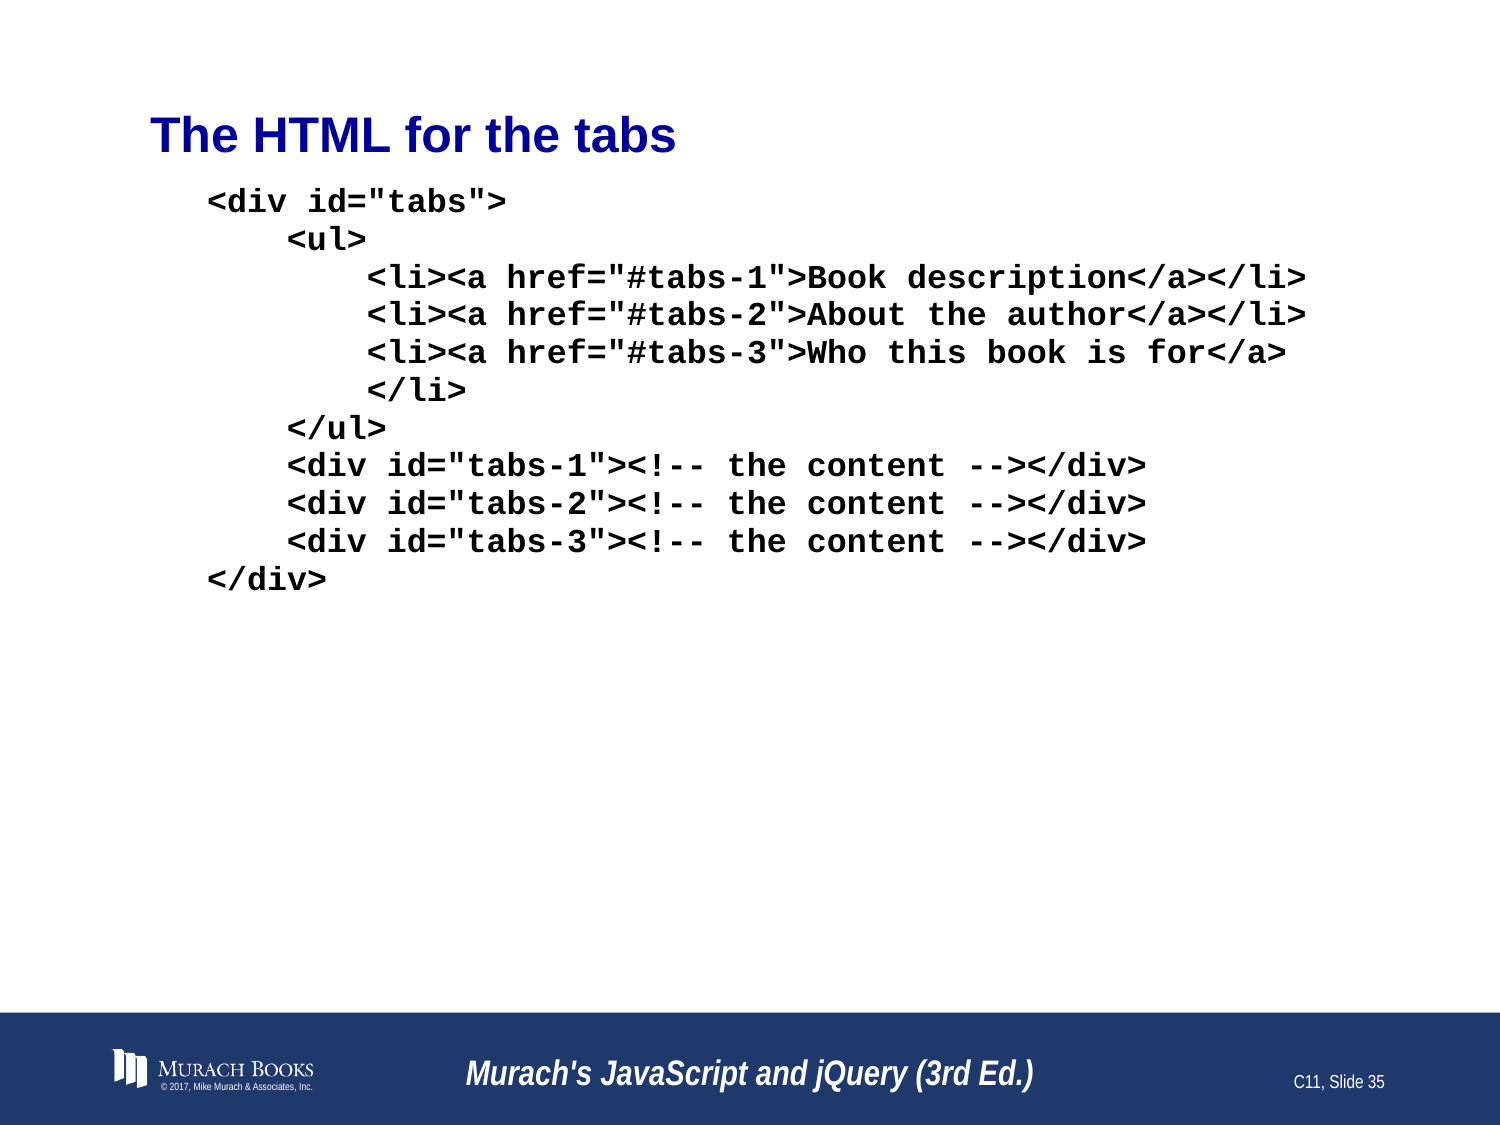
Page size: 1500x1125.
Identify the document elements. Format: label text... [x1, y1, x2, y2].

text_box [149, 184, 1350, 601]
slide_number Murach's JavaScript and jQuery (3rd Ed.) [463, 1025, 1050, 1100]
footer © 2017, Mike Murach & Associates, Inc. [12, 1025, 463, 1100]
slide_number C11, Slide 35 [1087, 1025, 1400, 1100]
title The HTML for the tabs [150, 102, 1350, 164]
